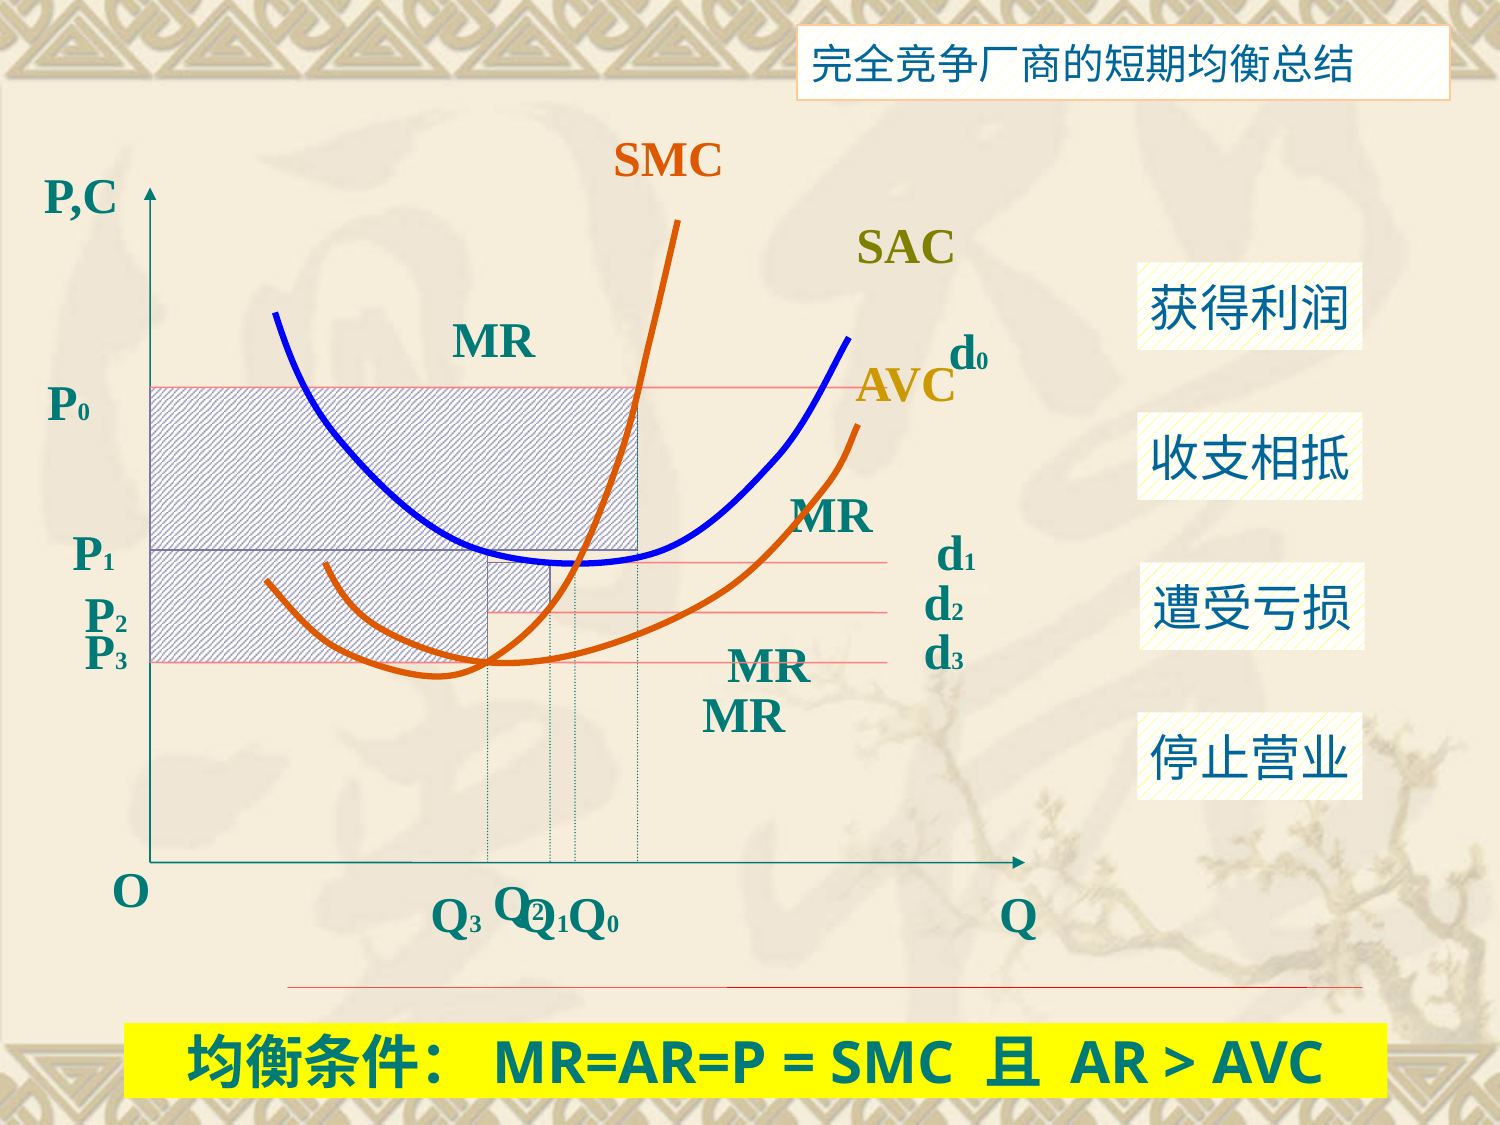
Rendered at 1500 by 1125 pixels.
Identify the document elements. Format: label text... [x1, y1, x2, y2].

text_box SMC [599, 112, 738, 200]
text_box [587, 220, 678, 299]
text_box Q [1013, 887, 1063, 938]
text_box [49, 474, 1001, 950]
text_box [143, 187, 157, 299]
text_box [1013, 856, 1025, 869]
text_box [62, 549, 988, 950]
text_box 获得利润 [1137, 262, 1363, 350]
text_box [24, 299, 1013, 950]
picture [0, 0, 1500, 1125]
text_box SAC [837, 199, 975, 288]
text_box P,C [49, 162, 113, 225]
text_box 均衡条件：MR=AR=P = SMC 且 AR > AVC [123, 1023, 1388, 1099]
text_box 停止营业 [1137, 712, 1363, 800]
text_box 收支相抵 [1137, 412, 1363, 500]
text_box 遭受亏损 [1139, 562, 1365, 650]
text_box 完全竞争厂商的短期均衡总结 [797, 24, 1450, 100]
